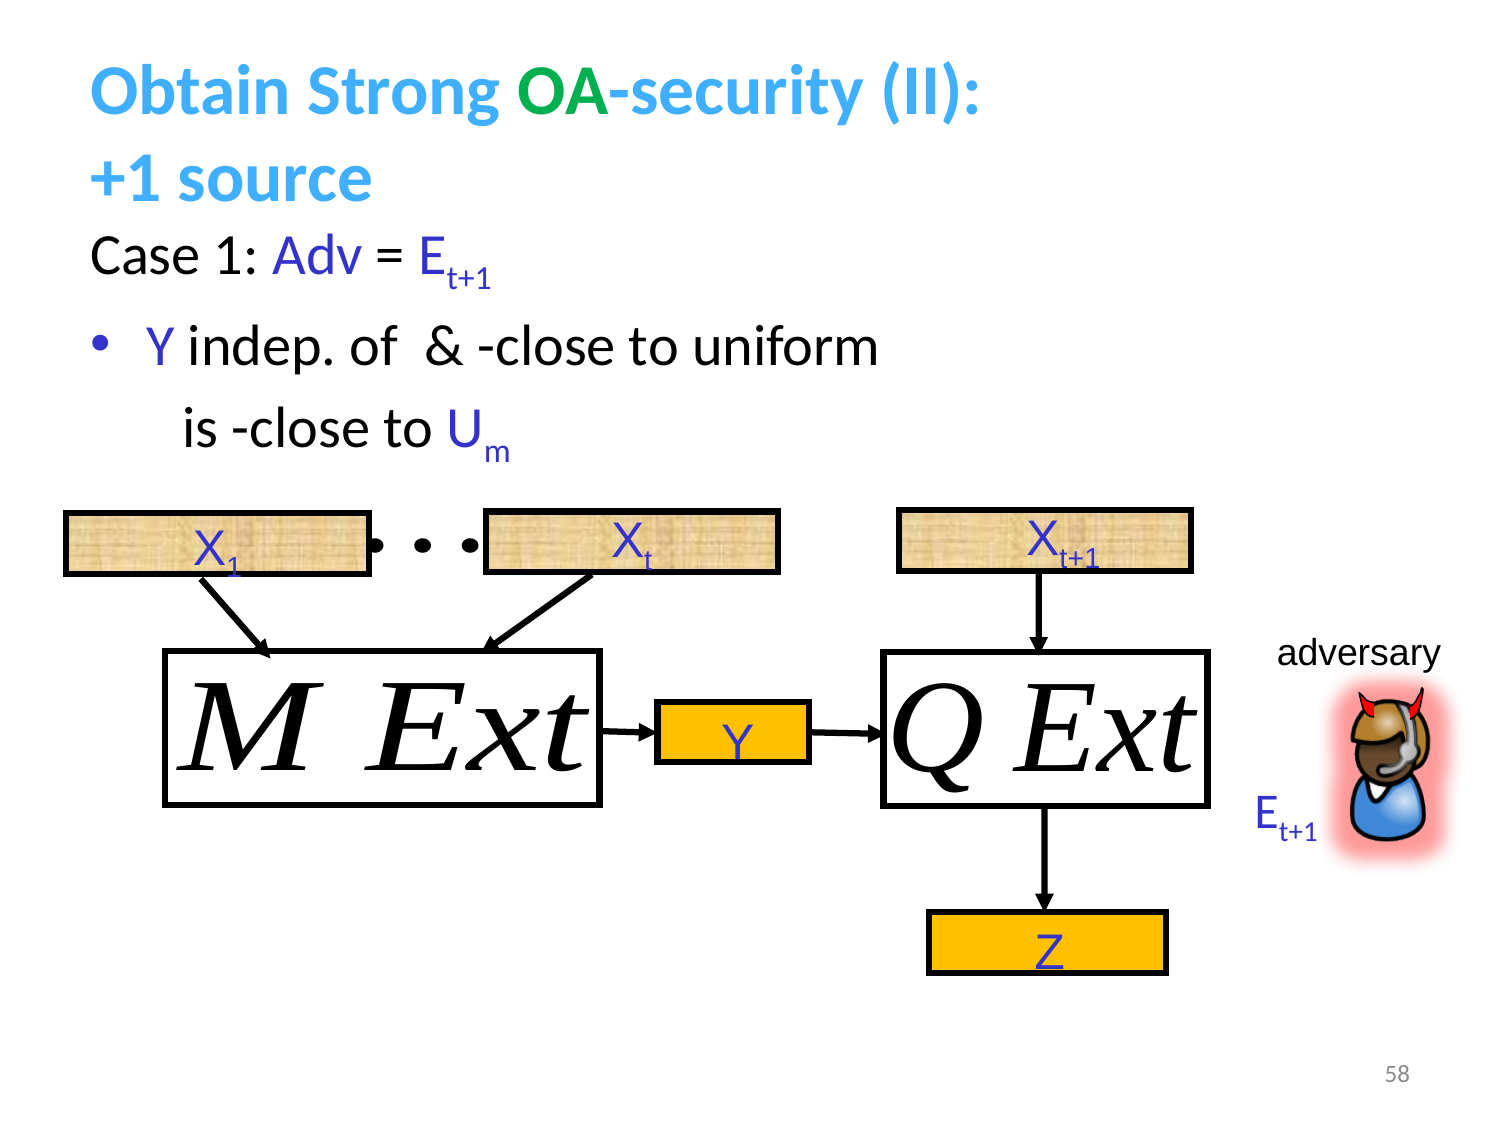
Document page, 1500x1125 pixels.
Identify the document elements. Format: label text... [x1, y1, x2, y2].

title Obtain Strong OA-security (II): +1 source [75, 35, 1425, 224]
text_box X1 [178, 507, 258, 511]
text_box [65, 512, 370, 659]
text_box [928, 912, 1166, 989]
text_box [485, 499, 779, 577]
slide_number 58 [1074, 1042, 1425, 1103]
text_box [599, 726, 652, 739]
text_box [1236, 619, 1460, 847]
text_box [898, 498, 1191, 575]
text_box [1032, 584, 1045, 656]
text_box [657, 701, 810, 778]
text_box [480, 584, 579, 655]
text_box [1038, 808, 1051, 910]
text_box [814, 727, 887, 740]
